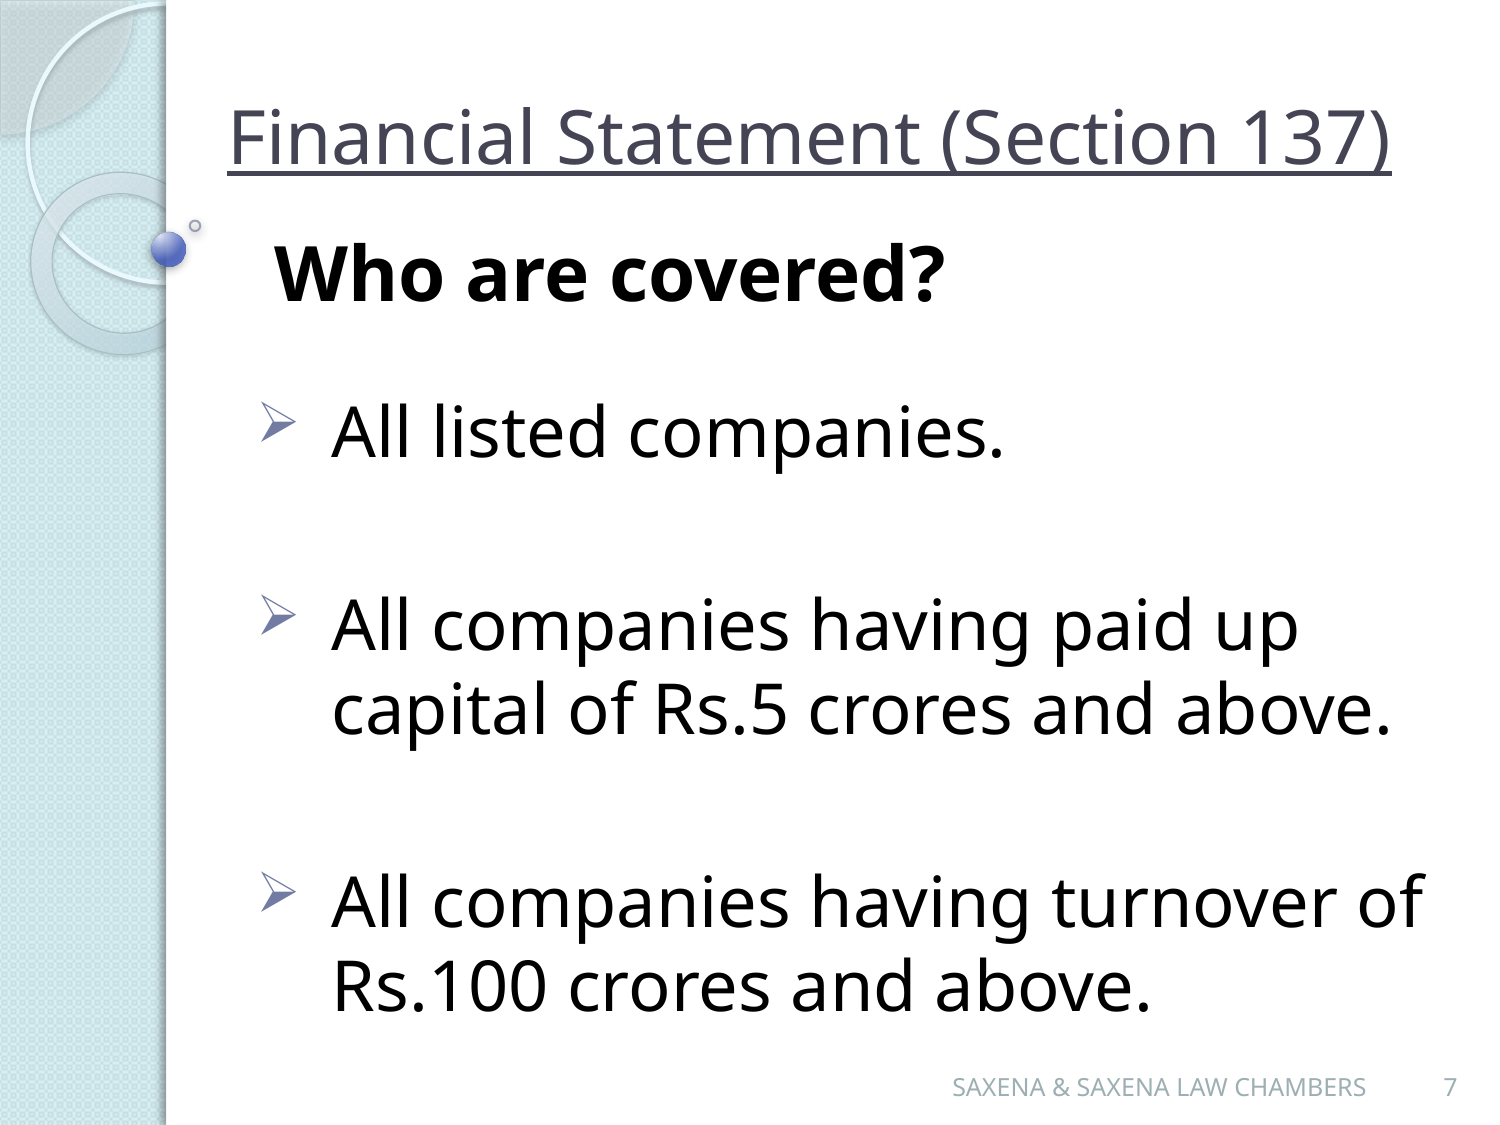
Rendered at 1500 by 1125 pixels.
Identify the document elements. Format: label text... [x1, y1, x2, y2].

slide_number 7 [1413, 1034, 1488, 1113]
subtitle Who are covered? All listed companies. All companies having paid up capital of Rs.5 crores and above. All companies having turnover of Rs.100 crores and above. [237, 224, 1463, 1050]
title Financial Statement (Section 137) [212, 50, 1450, 188]
footer SAXENA & SAXENA LAW CHAMBERS [937, 1034, 1413, 1113]
